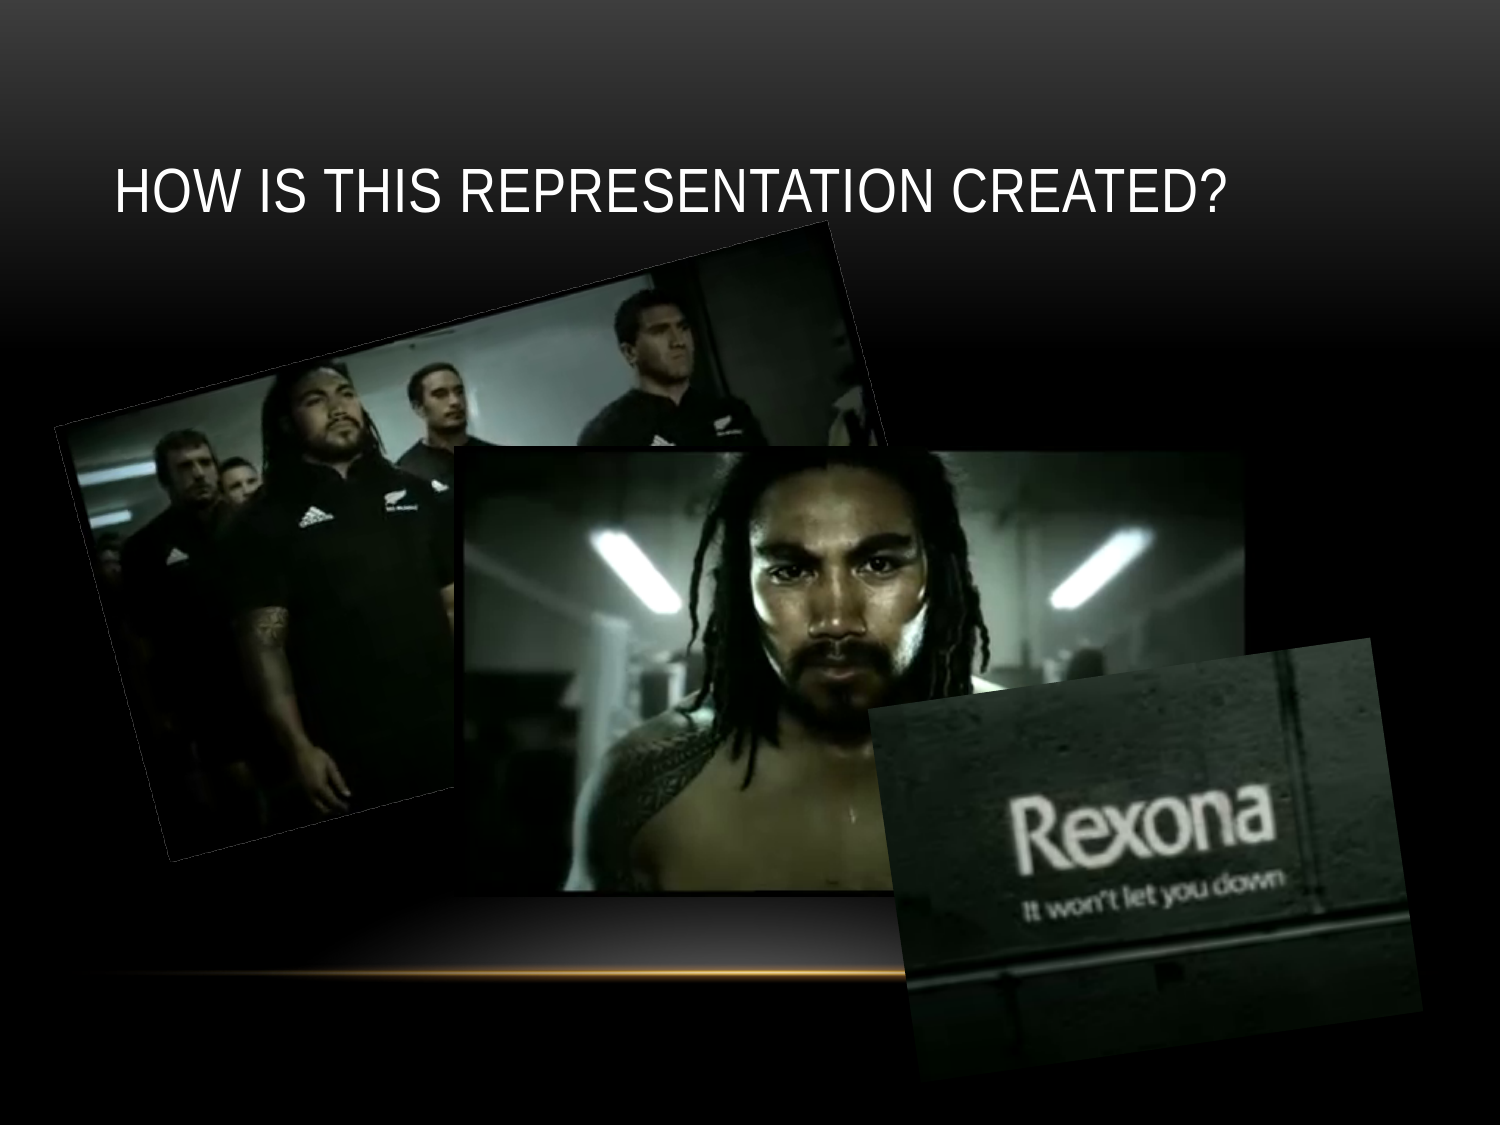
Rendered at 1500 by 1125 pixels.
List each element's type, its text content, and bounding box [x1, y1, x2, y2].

picture [0, 0, 1500, 1125]
title HoW IS THIS REPRESENTATION CREATED? [99, 45, 1400, 233]
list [97, 315, 898, 766]
